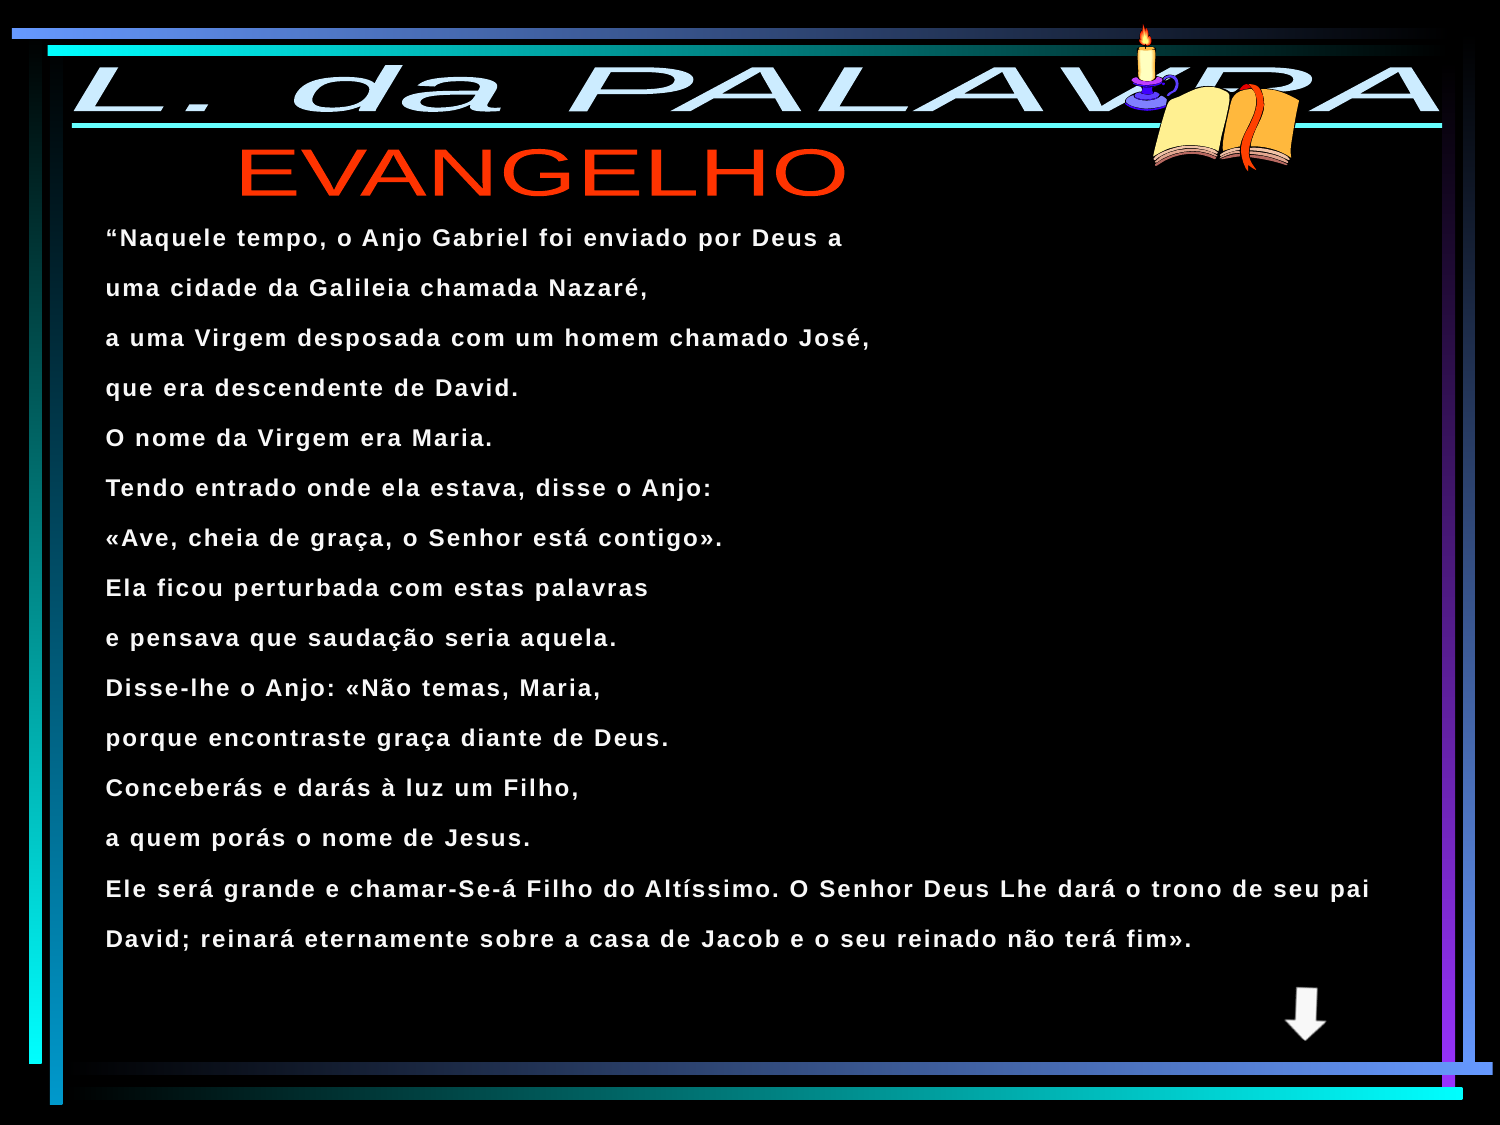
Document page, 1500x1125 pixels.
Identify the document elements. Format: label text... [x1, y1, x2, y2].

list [1124, 18, 1306, 174]
picture [1273, 975, 1341, 1045]
text_box “Naquele tempo, o Anjo Gabriel foi enviado por Deus a uma cidade da Galileia chamada Nazaré, a uma Virgem desposada com um homem chamado José, que era descendente de David. O nome da Virgem era Maria. Tendo entrado onde ela estava, disse o Anjo: «Ave, cheia de graça, o Senhor está contigo». Ela ficou perturbada com estas palavras e pensava que saudação seria aquela. Disse-lhe o Anjo: «Não temas, Maria, porque encontraste graça diante de Deus. Conceberás e darás à luz um Filho, a quem porás o nome de Jesus. Ele será grande e chamar-Se-á Filho do Altíssimo. O Senhor Deus Lhe dará o trono de seu pai David; reinará eternamente sobre a casa de Jacob e o seu reinado não terá fim». [90, 210, 1459, 976]
